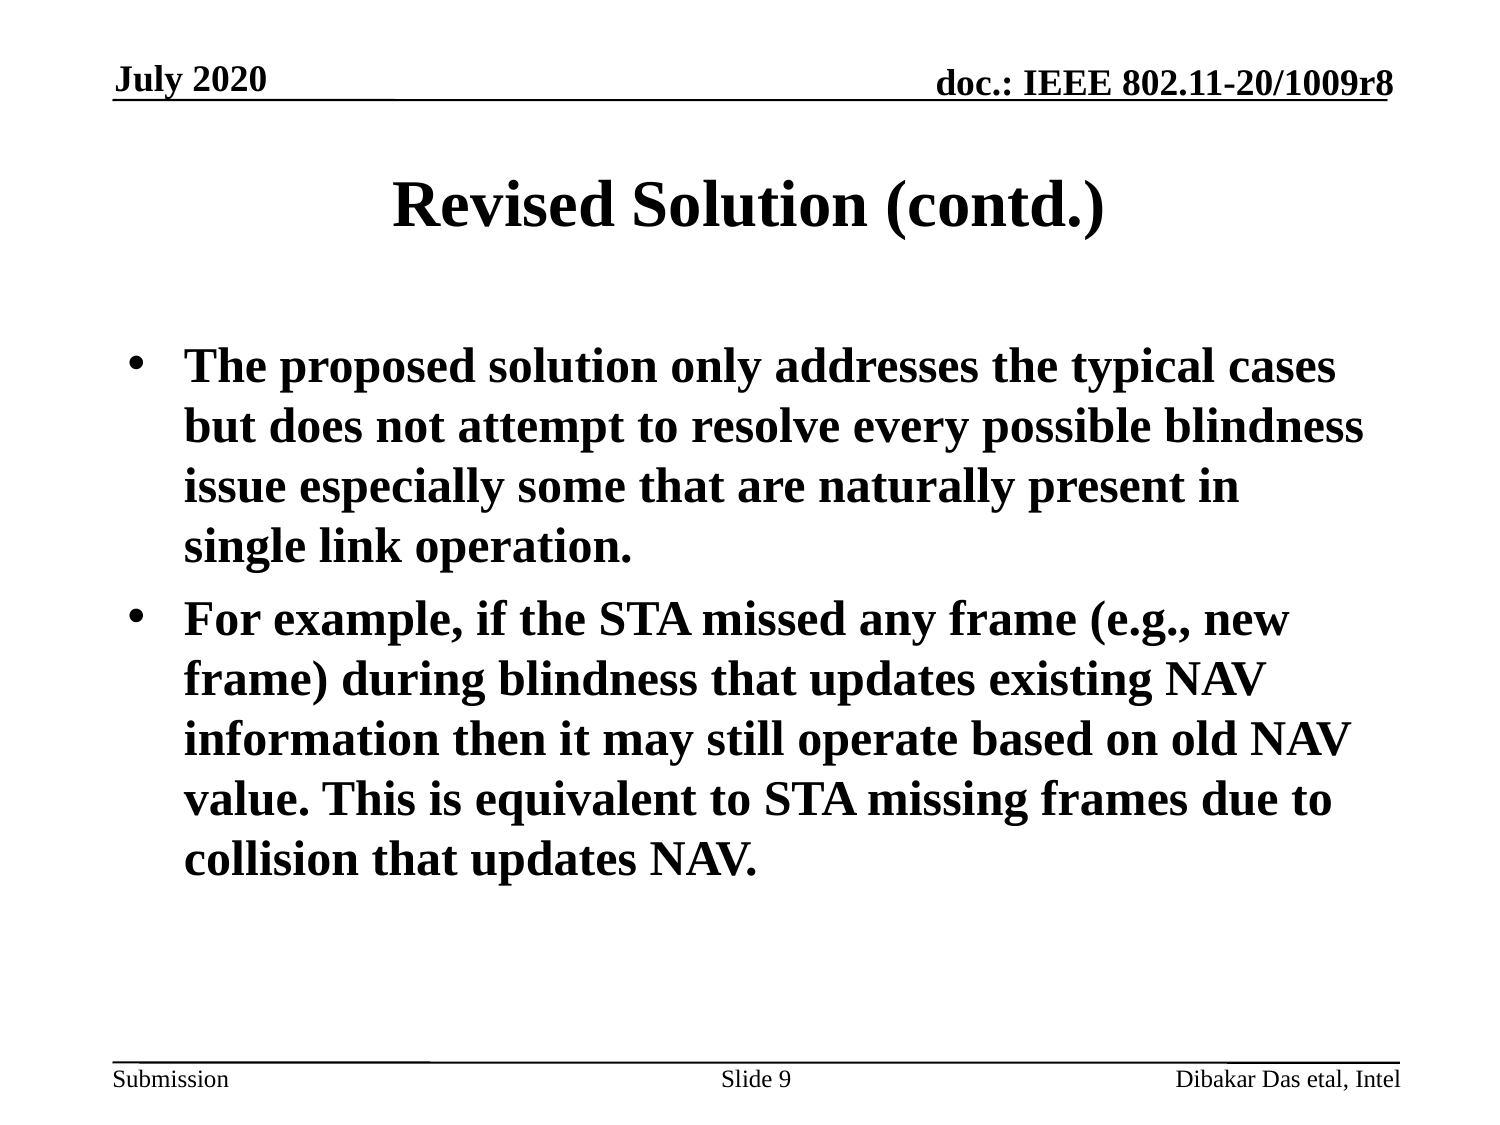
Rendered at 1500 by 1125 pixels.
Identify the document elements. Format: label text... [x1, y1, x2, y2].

slide_number Slide 9 [712, 1061, 800, 1123]
title Revised Solution (contd.) [112, 112, 1388, 288]
list The proposed solution only addresses the typical cases but does not attempt to resolve every possible blindness issue especially some that are naturally present in single link operation. For example, if the STA missed any frame (e.g., new frame) during blindness that updates existing NAV information then it may still operate based on old NAV value. This is equivalent to STA missing frames due to collision that updates NAV. [112, 324, 1388, 1000]
footer Dibakar Das etal, Intel [878, 1061, 1402, 1093]
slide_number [114, 54, 423, 100]
